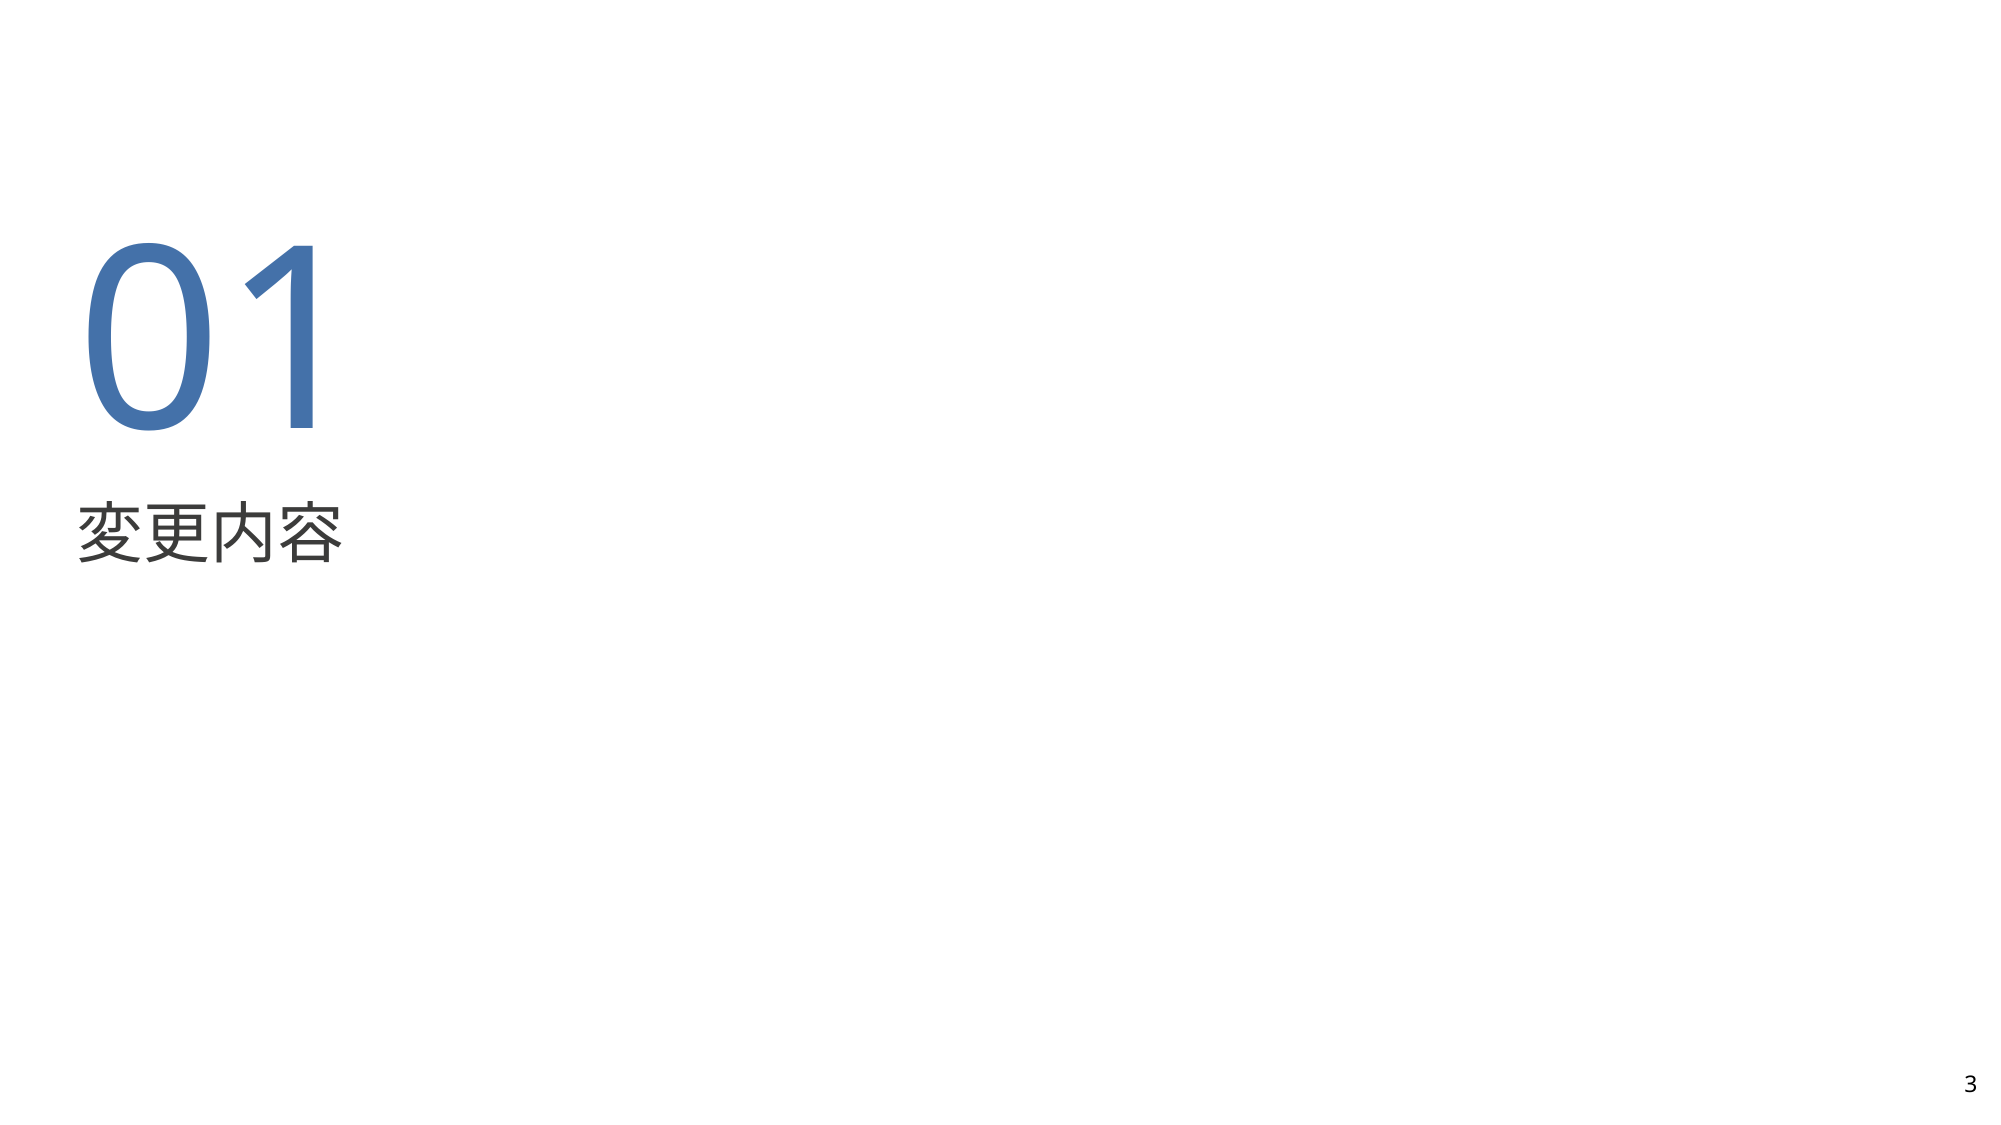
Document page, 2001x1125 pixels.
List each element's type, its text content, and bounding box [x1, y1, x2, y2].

title 変更内容 [76, 499, 974, 589]
list 01 [0, 0, 542, 480]
